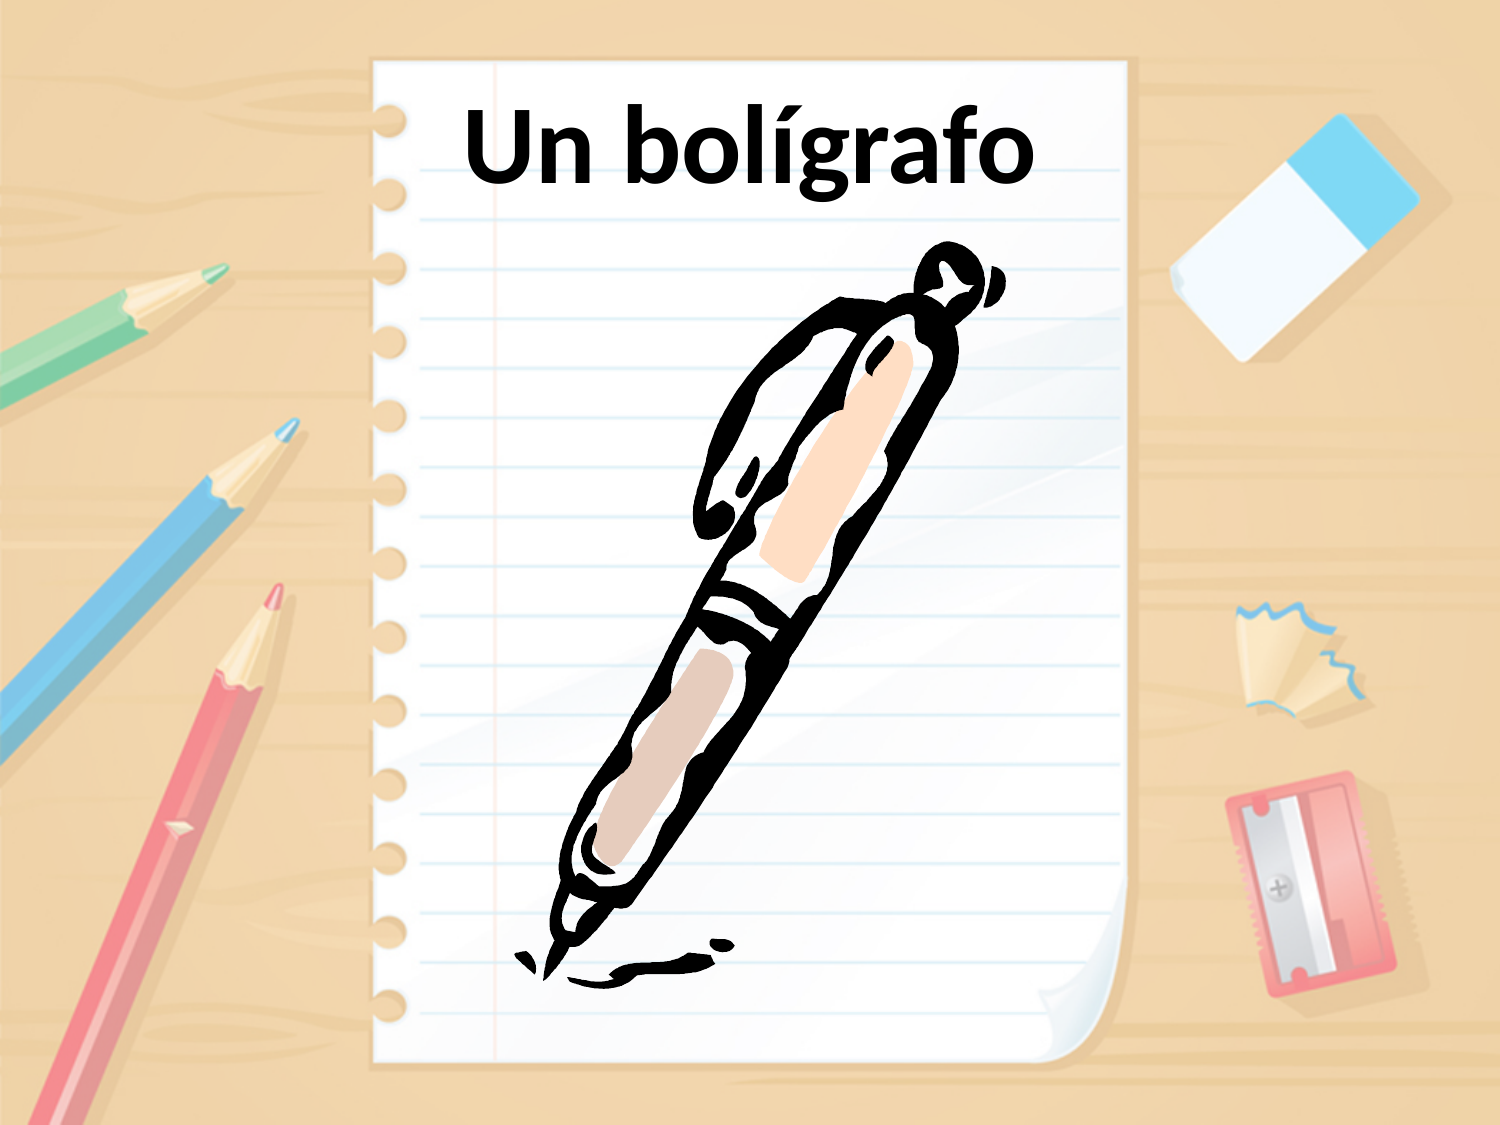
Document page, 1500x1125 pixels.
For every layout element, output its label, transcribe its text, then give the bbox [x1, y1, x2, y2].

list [512, 237, 1014, 997]
title Un bolígrafo [75, 45, 1425, 233]
